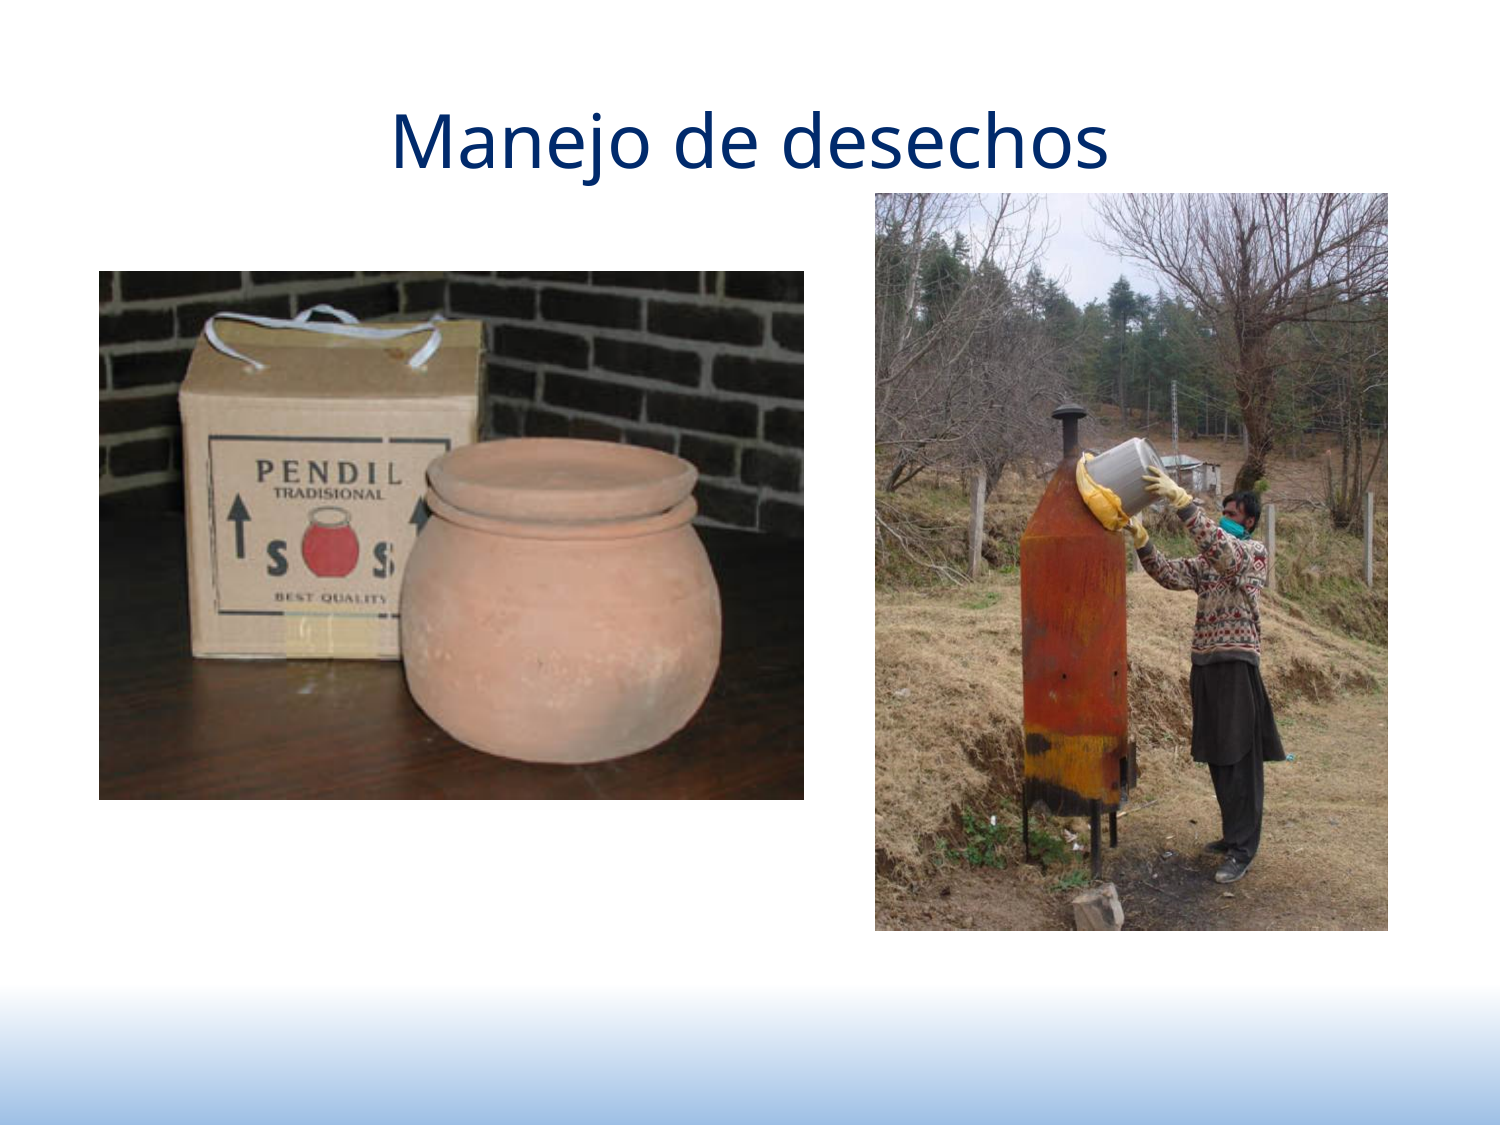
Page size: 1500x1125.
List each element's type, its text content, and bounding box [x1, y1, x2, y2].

title Manejo de desechos [75, 45, 1425, 233]
picture [99, 271, 805, 801]
picture [874, 193, 1388, 932]
